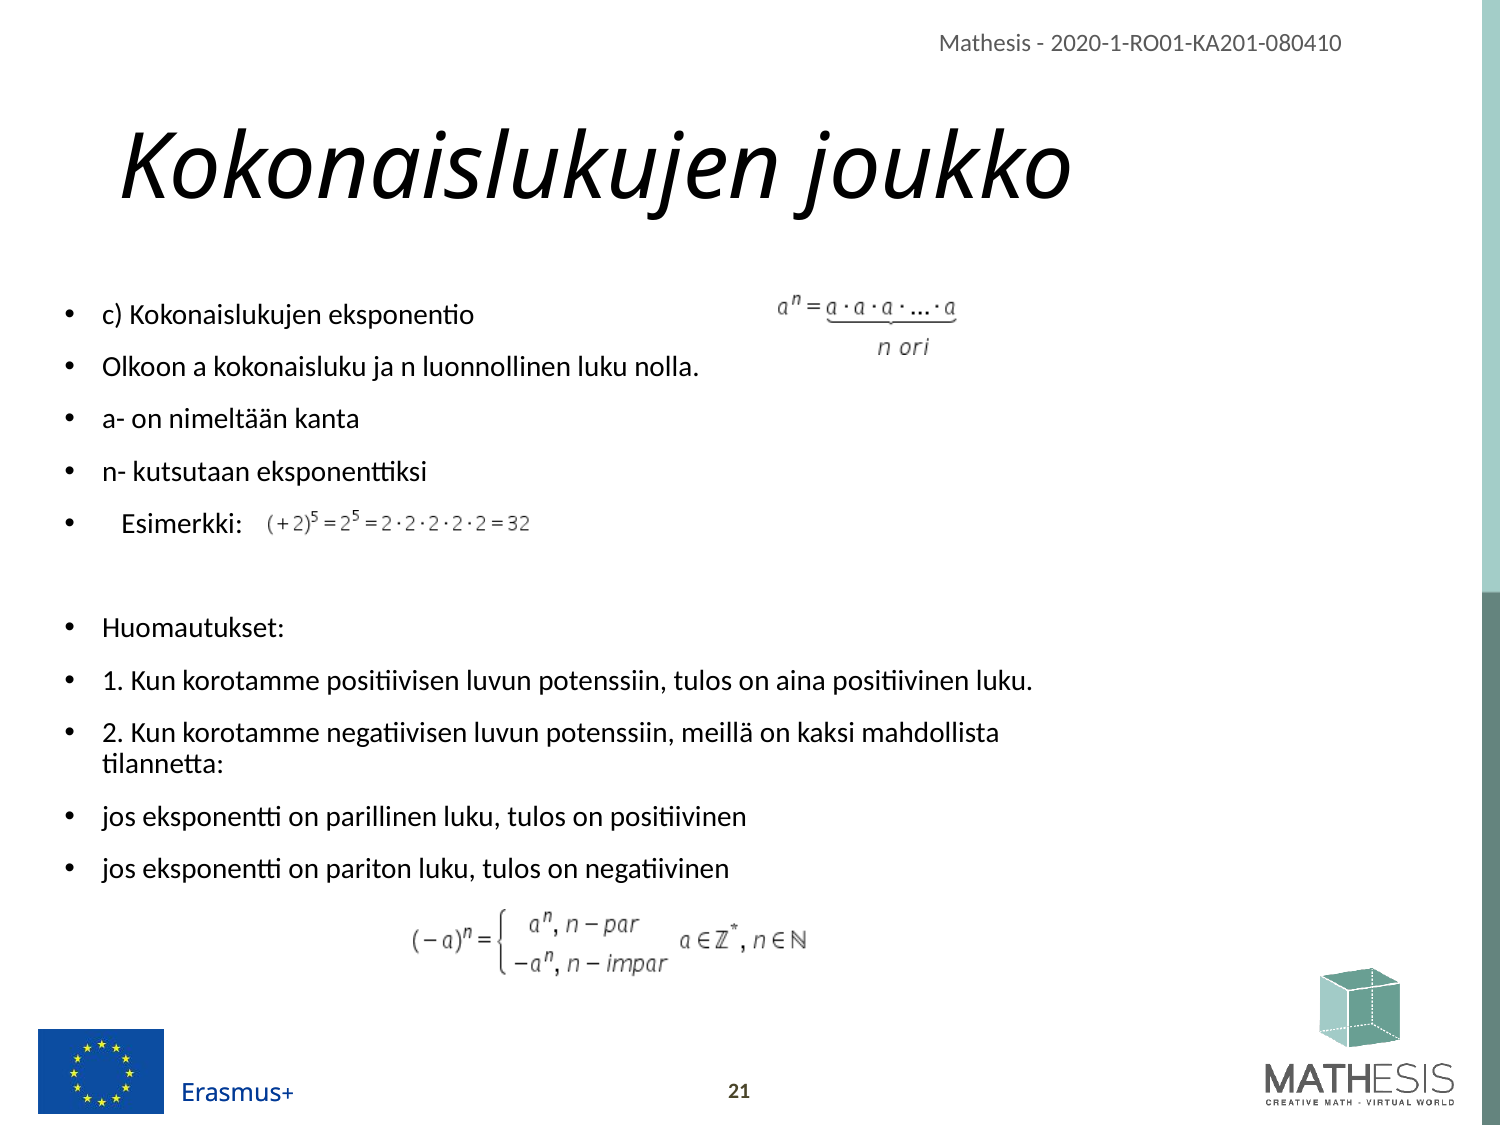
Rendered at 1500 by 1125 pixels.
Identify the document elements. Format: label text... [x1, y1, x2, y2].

picture [38, 1029, 164, 1114]
picture [412, 909, 807, 988]
list c) Kokonaislukujen eksponentio Olkoon a kokonaisluku ja n luonnollinen luku nolla. a- on nimeltään kanta n- kutsutaan eksponenttiksi Esimerkki: Huomautukset: 1. Kun korotamme positiivisen luvun potenssiin, tulos on aina positiivinen luku. 2. Kun korotamme negatiivisen luvun potenssiin, meillä on kaksi mahdollista tilannetta: jos eksponentti on parillinen luku, tulos on positiivinen jos eksponentti on pariton luku, tulos on negatiivinen [49, 291, 1108, 770]
title Kokonaislukujen joukko [103, 59, 1397, 278]
picture [267, 510, 531, 551]
picture [777, 291, 958, 355]
